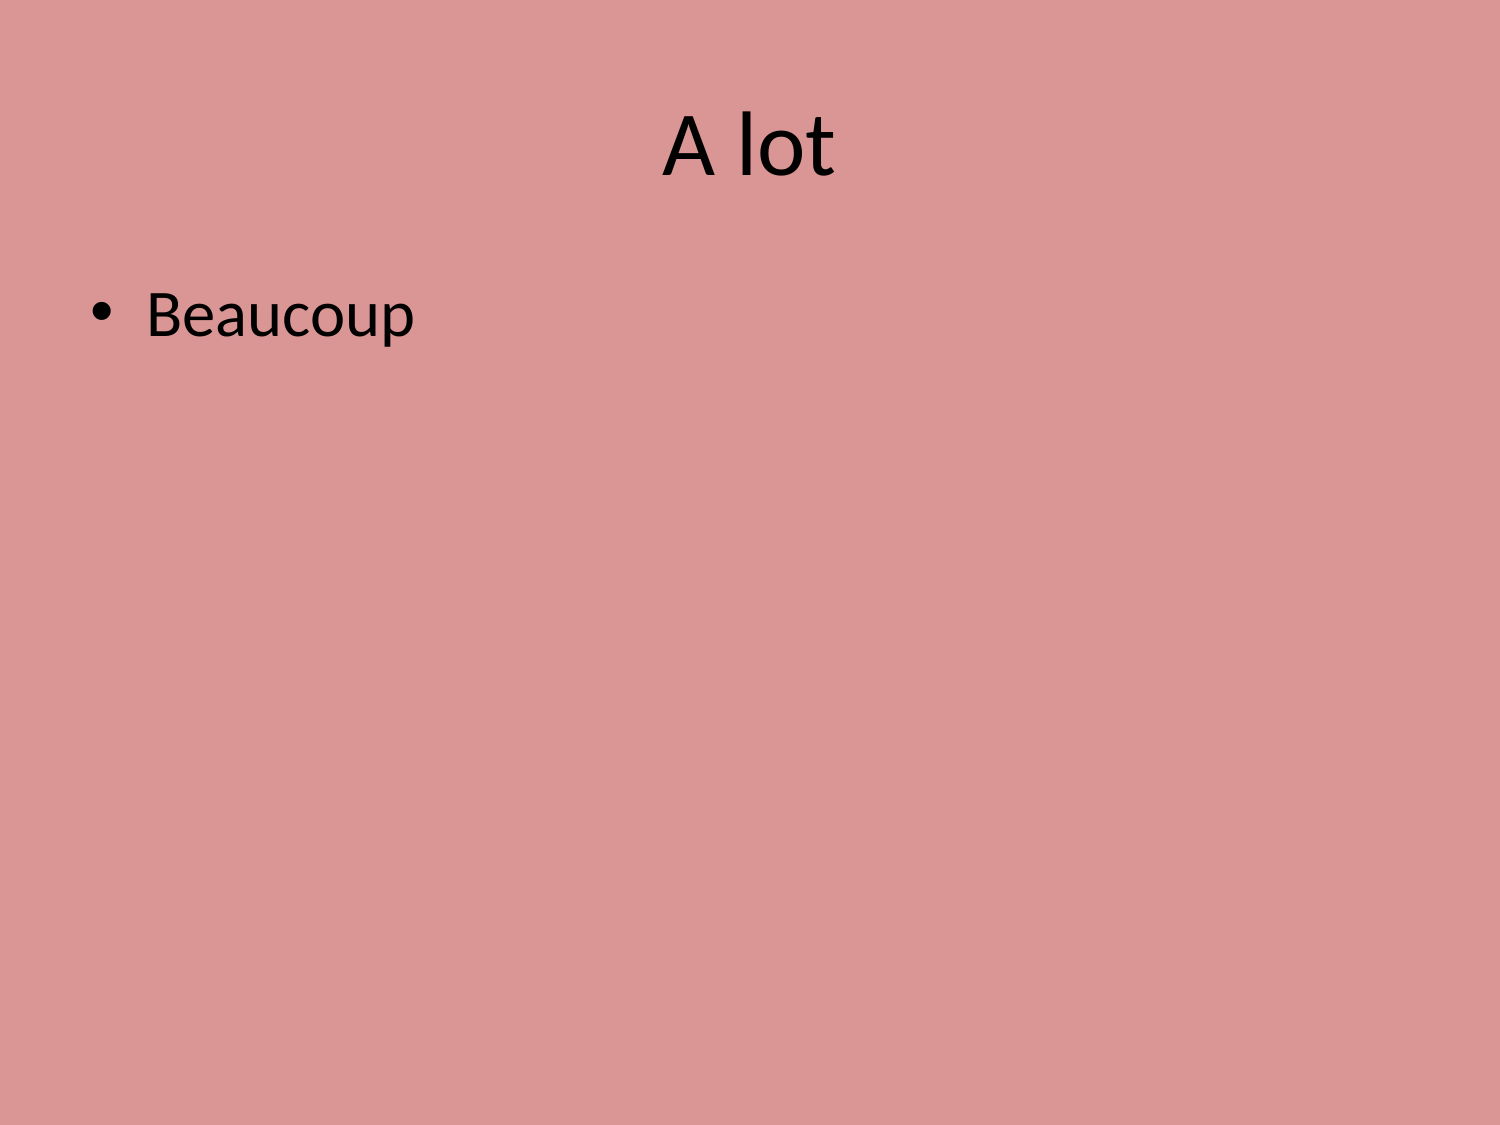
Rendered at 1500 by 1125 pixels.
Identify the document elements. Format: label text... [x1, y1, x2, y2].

list Beaucoup [75, 262, 1425, 1005]
title A lot [75, 45, 1425, 233]
